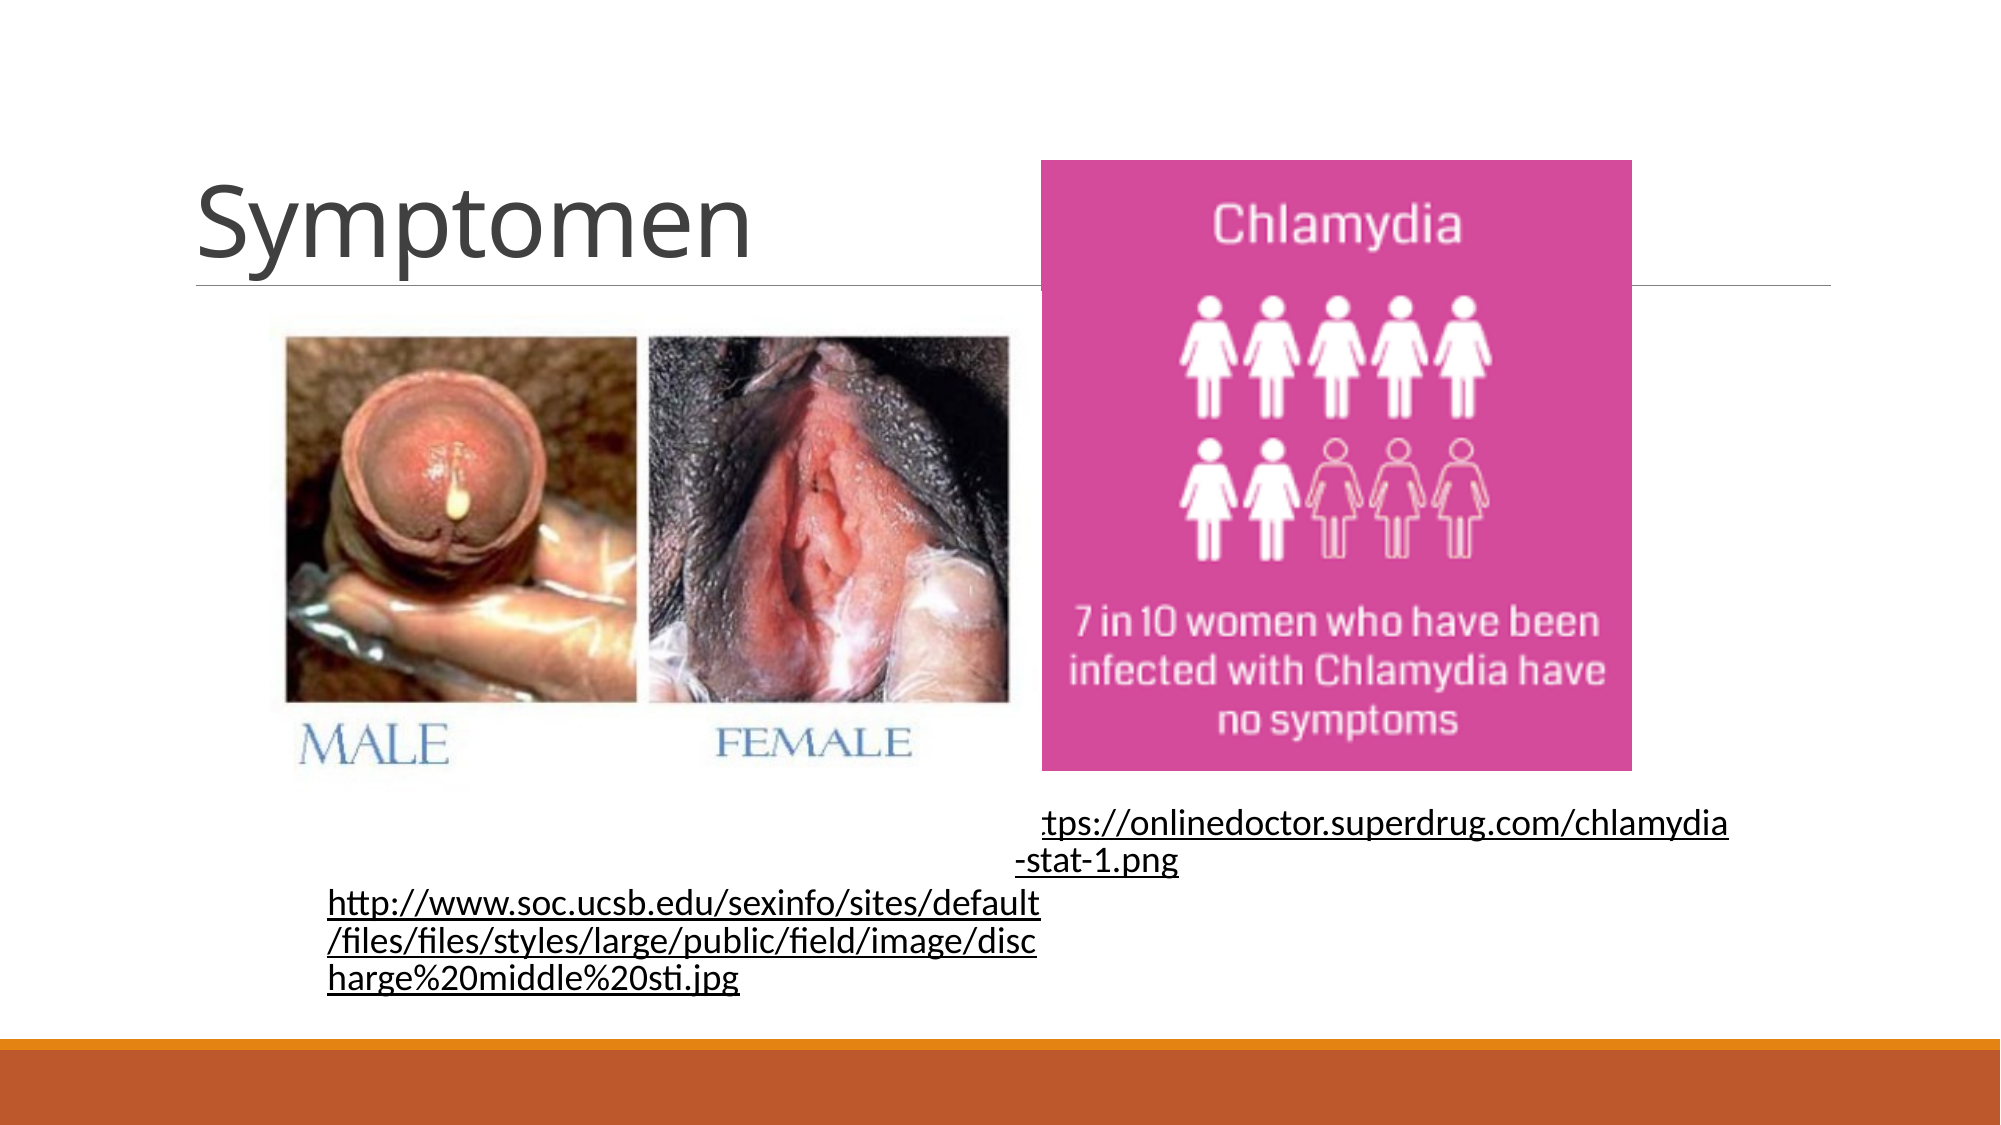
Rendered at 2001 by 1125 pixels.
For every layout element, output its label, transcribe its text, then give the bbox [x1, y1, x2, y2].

picture [268, 160, 1633, 845]
title Symptomen [180, 47, 1830, 285]
text_box https://onlinedoctor.superdrug.com/chlamydia-stat-1.png [999, 790, 1750, 896]
text_box http://www.soc.ucsb.edu/sexinfo/sites/default/files/files/styles/large/public/field/image/discharge%20middle%20sti.jpg [312, 871, 1063, 976]
